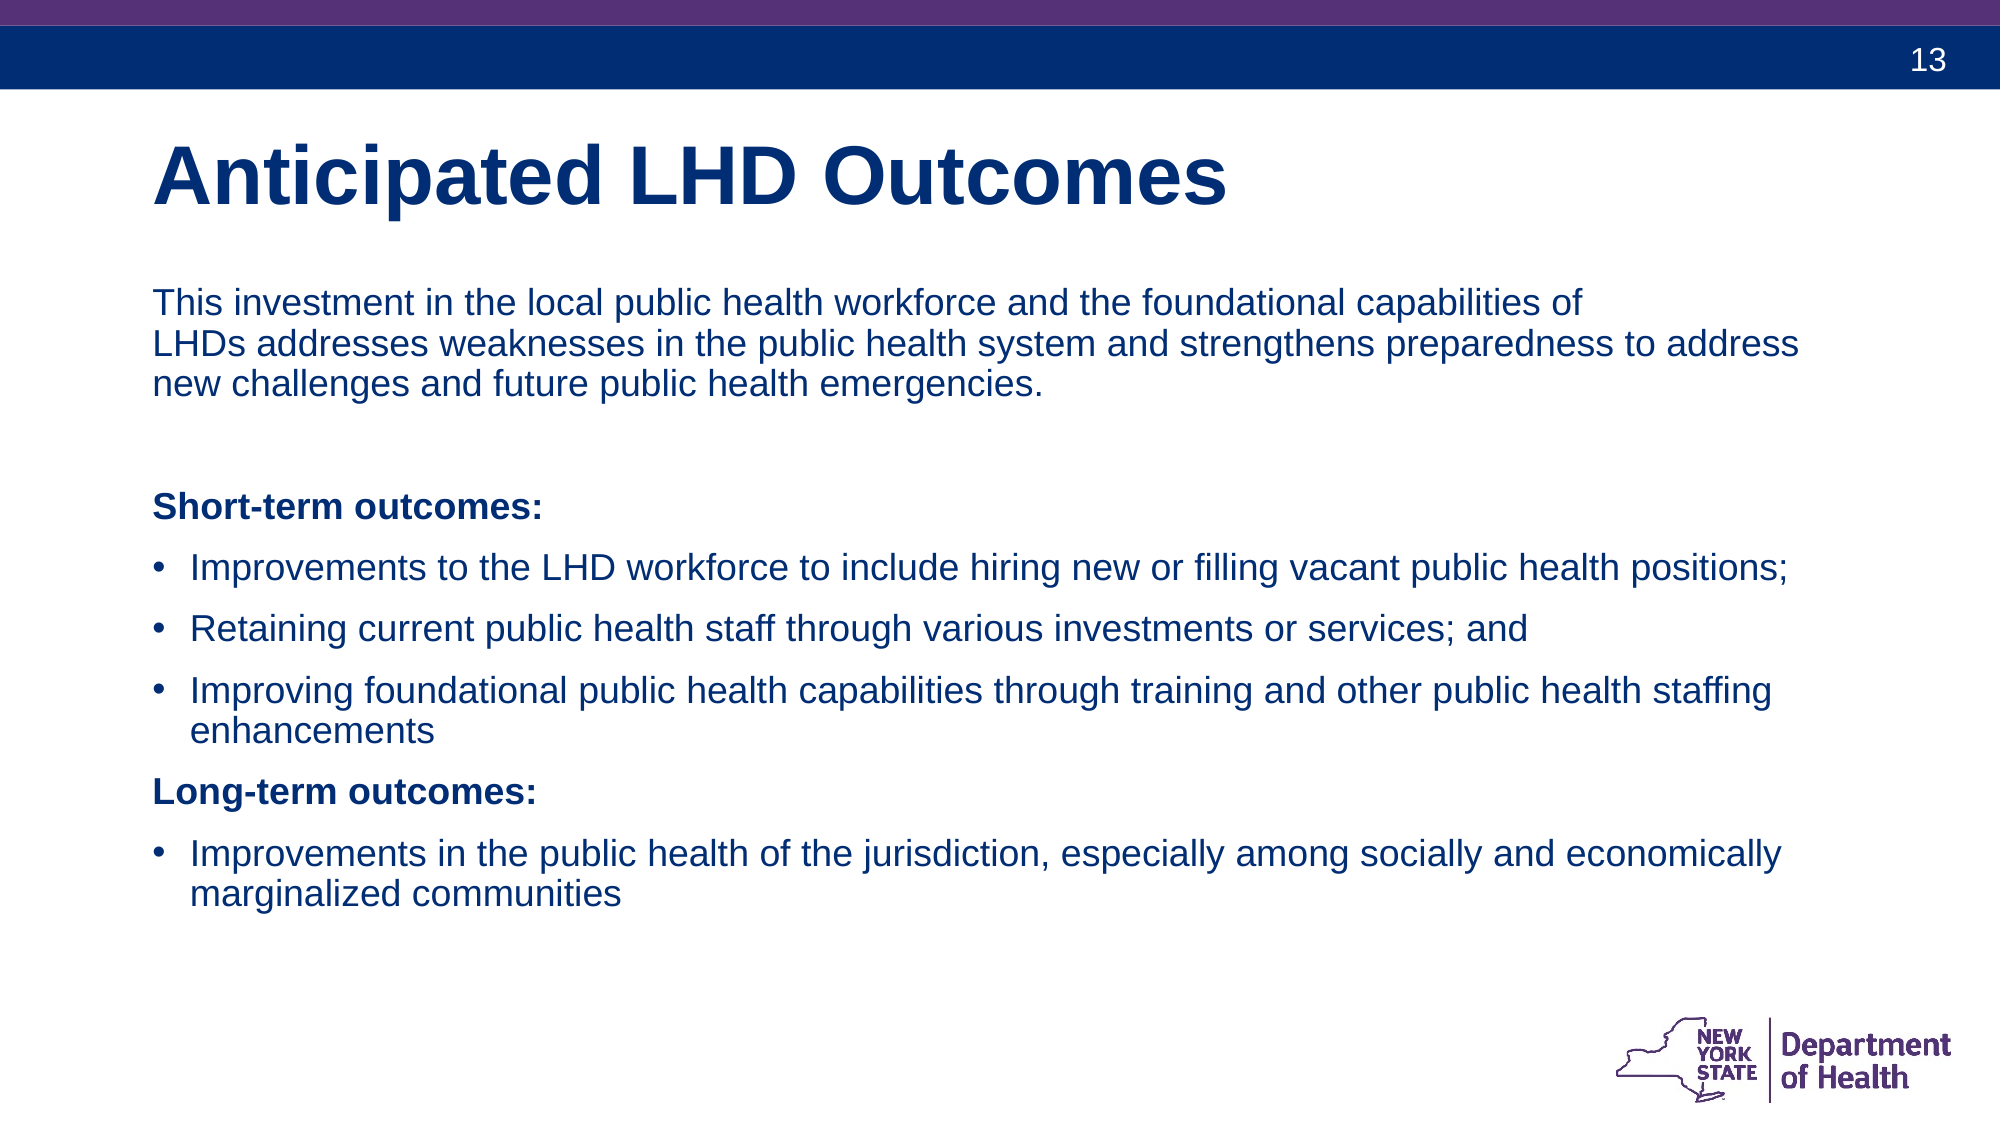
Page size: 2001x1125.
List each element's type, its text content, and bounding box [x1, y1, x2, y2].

title Anticipated LHD Outcomes [137, 91, 1863, 265]
list This investment in the local public health workforce and the foundational capabilities of LHDs addresses weaknesses in the public health system and strengthens preparedness to address new challenges and future public health emergencies. Short-term outcomes: Improvements to the LHD workforce to include hiring new or filling vacant public health positions; Retaining current public health staff through various investments or services; and Improving foundational public health capabilities through training and other public health staffing enhancements Long-term outcomes: Improvements in the public health of the jurisdiction, especially among socially and economically marginalized communities [137, 275, 1863, 990]
picture [1616, 1017, 1951, 1103]
